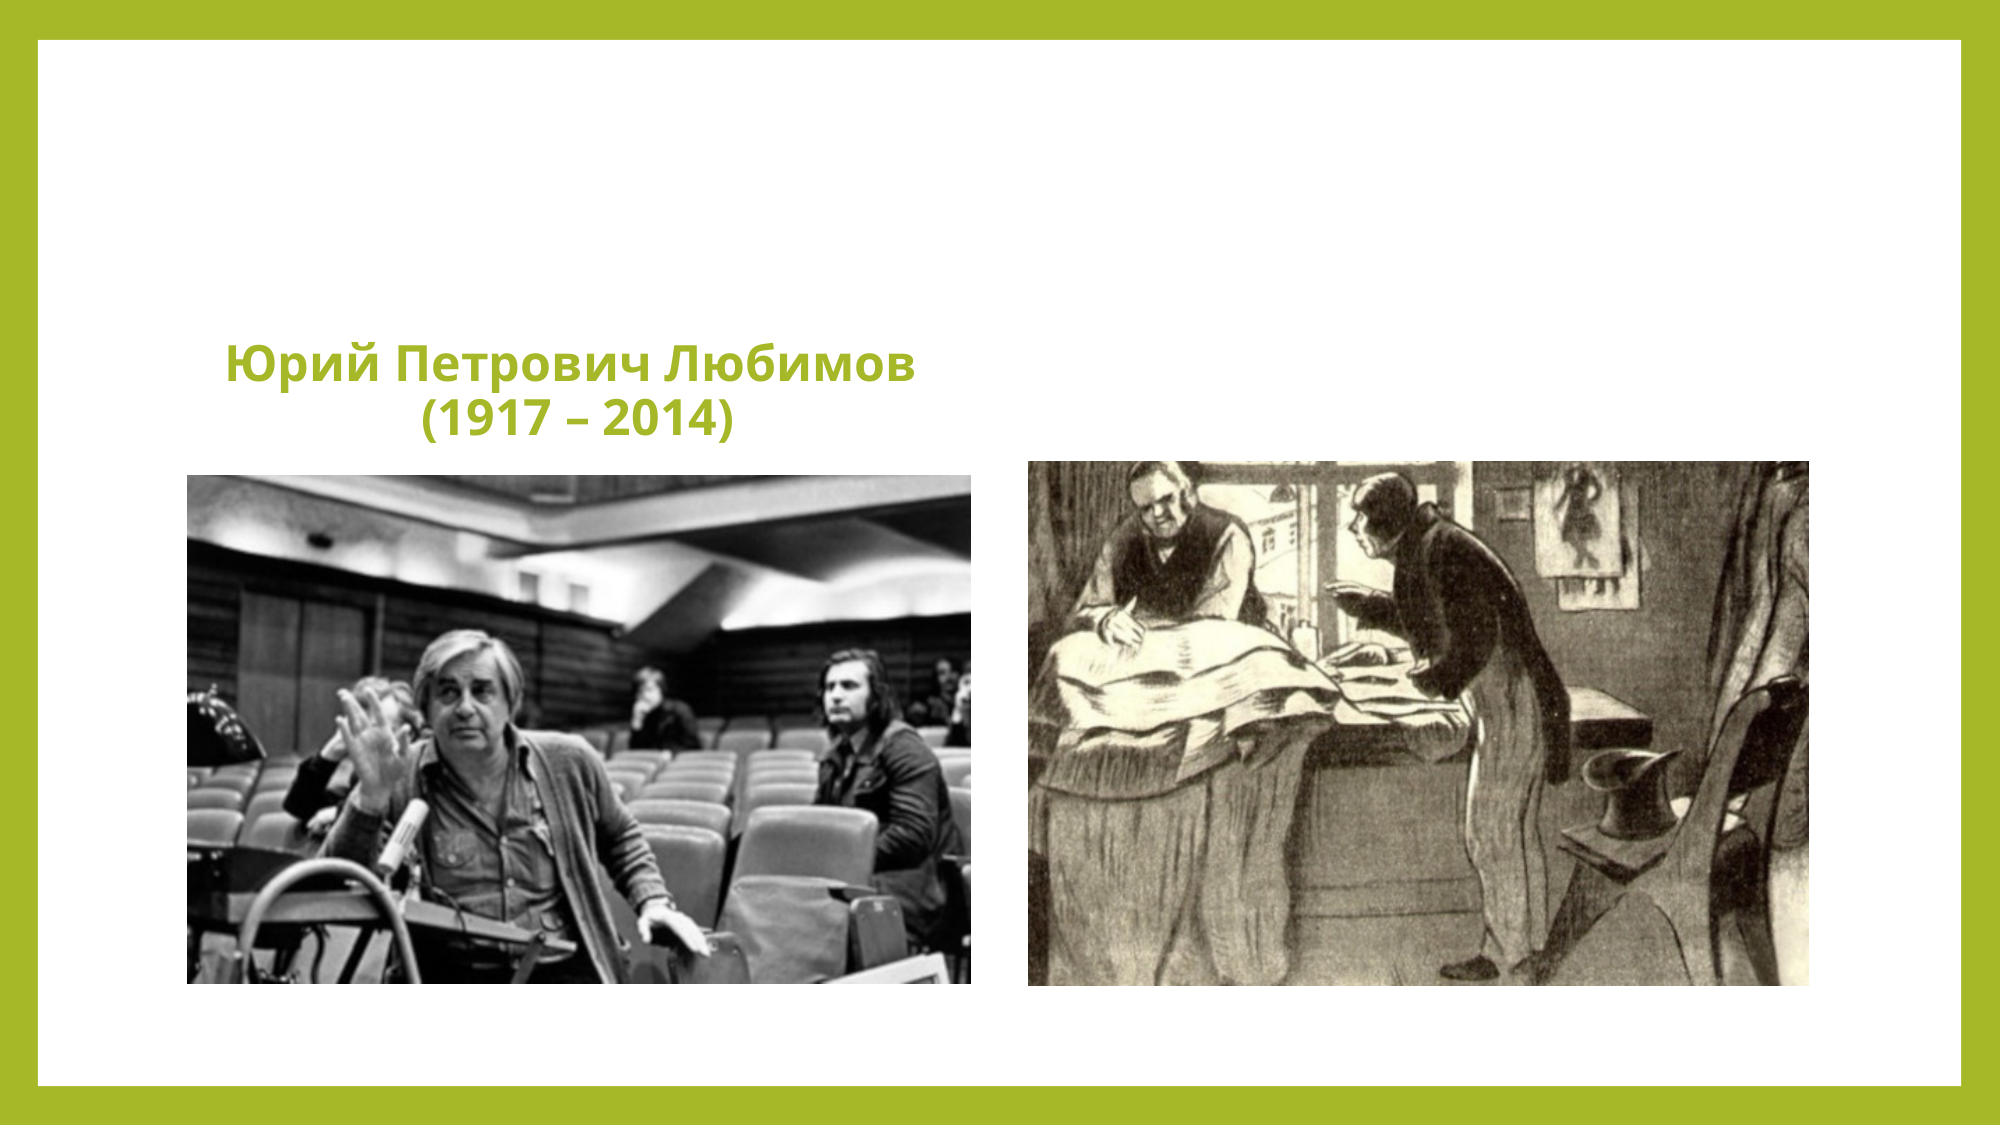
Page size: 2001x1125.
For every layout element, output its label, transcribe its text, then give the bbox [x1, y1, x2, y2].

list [187, 475, 971, 984]
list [1028, 461, 1809, 986]
list Юрий Петрович Любимов (1917 – 2014) [187, 328, 968, 456]
